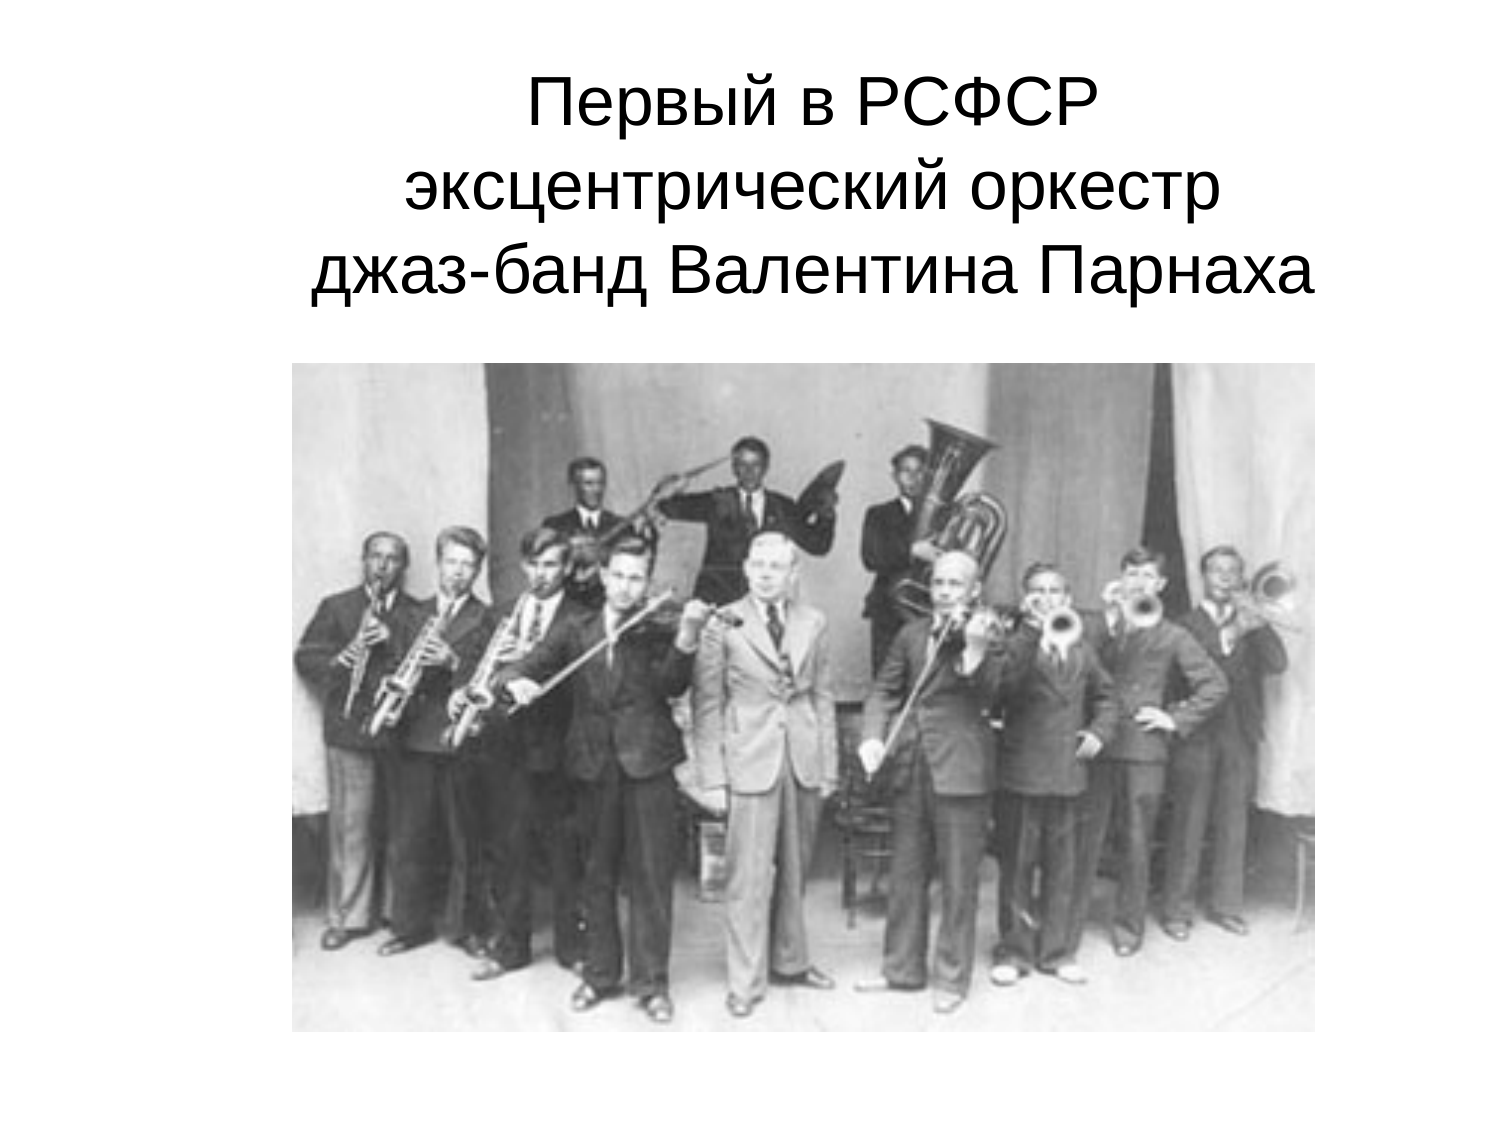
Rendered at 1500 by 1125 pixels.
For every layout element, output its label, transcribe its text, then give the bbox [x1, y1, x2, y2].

title Первый в РСФСР эксцентрический оркестр джаз-банд Валентина Парнаха [198, 46, 1430, 317]
picture [292, 362, 1315, 1032]
